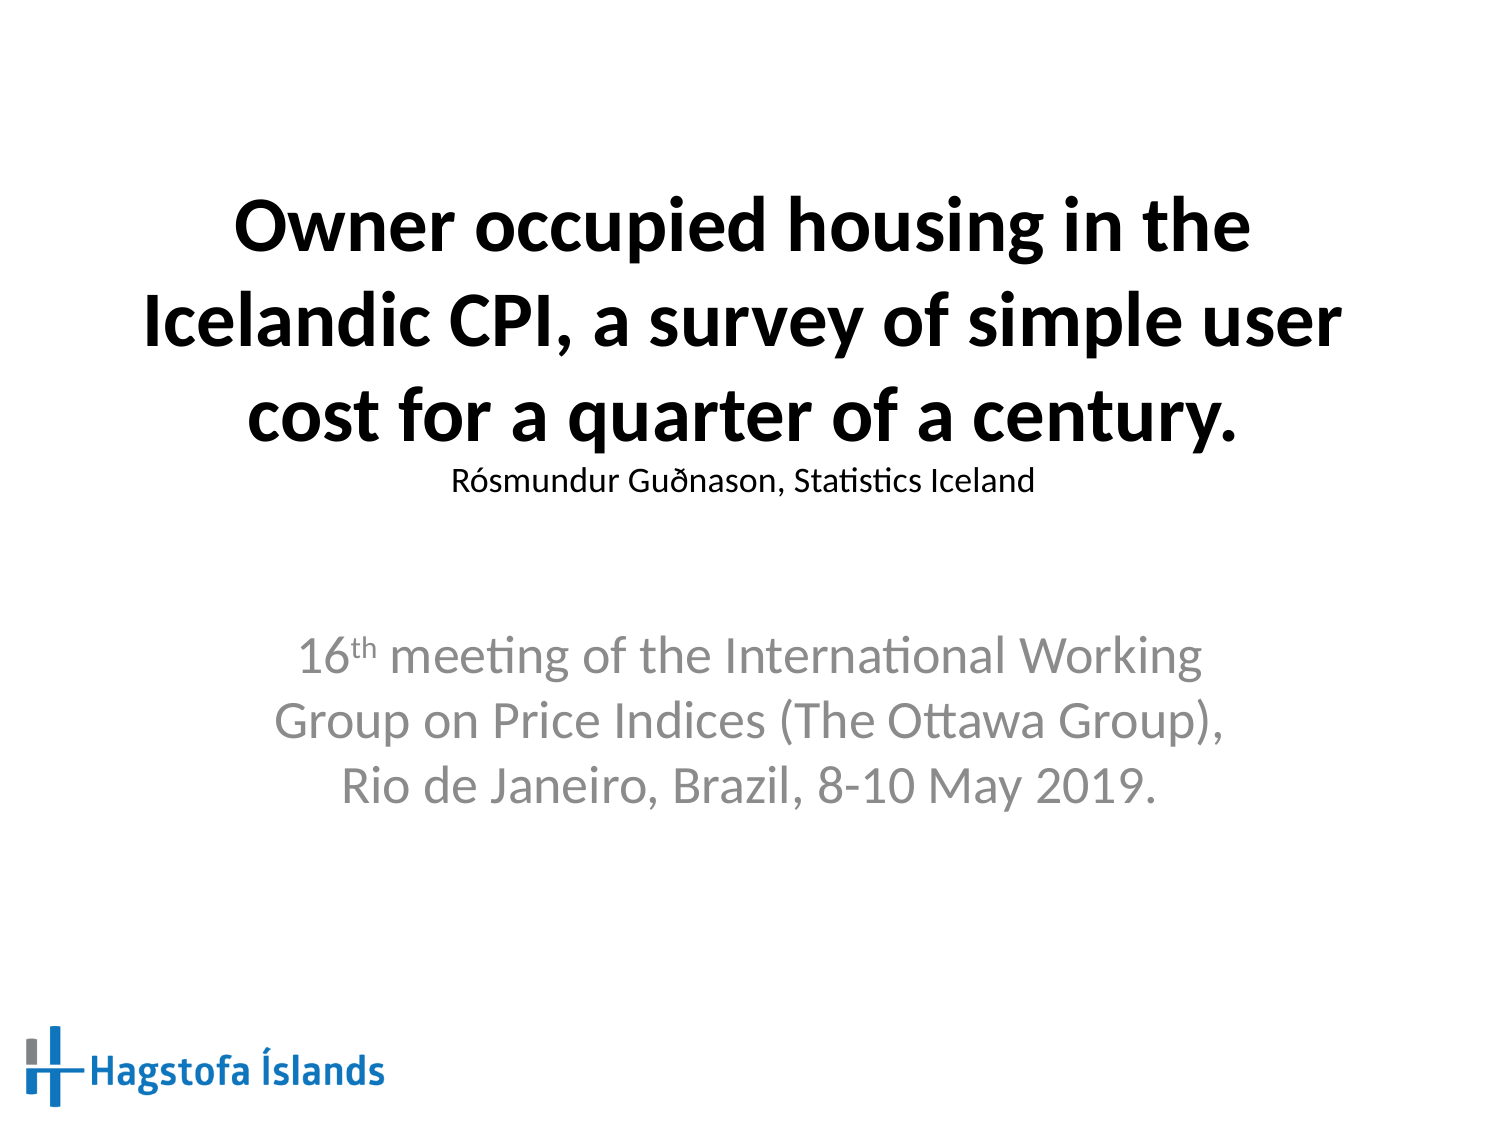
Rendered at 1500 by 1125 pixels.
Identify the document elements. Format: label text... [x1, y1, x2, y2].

picture [24, 1024, 386, 1109]
subtitle 16th meeting of the International Working Group on Price Indices (The Ottawa Group), Rio de Janeiro, Brazil, 8-10 May 2019. [225, 612, 1275, 900]
title Owner occupied housing in the Icelandic CPI, a survey of simple user cost for a quarter of a century. Rósmundur Guðnason, Statistics Iceland [99, 162, 1388, 554]
